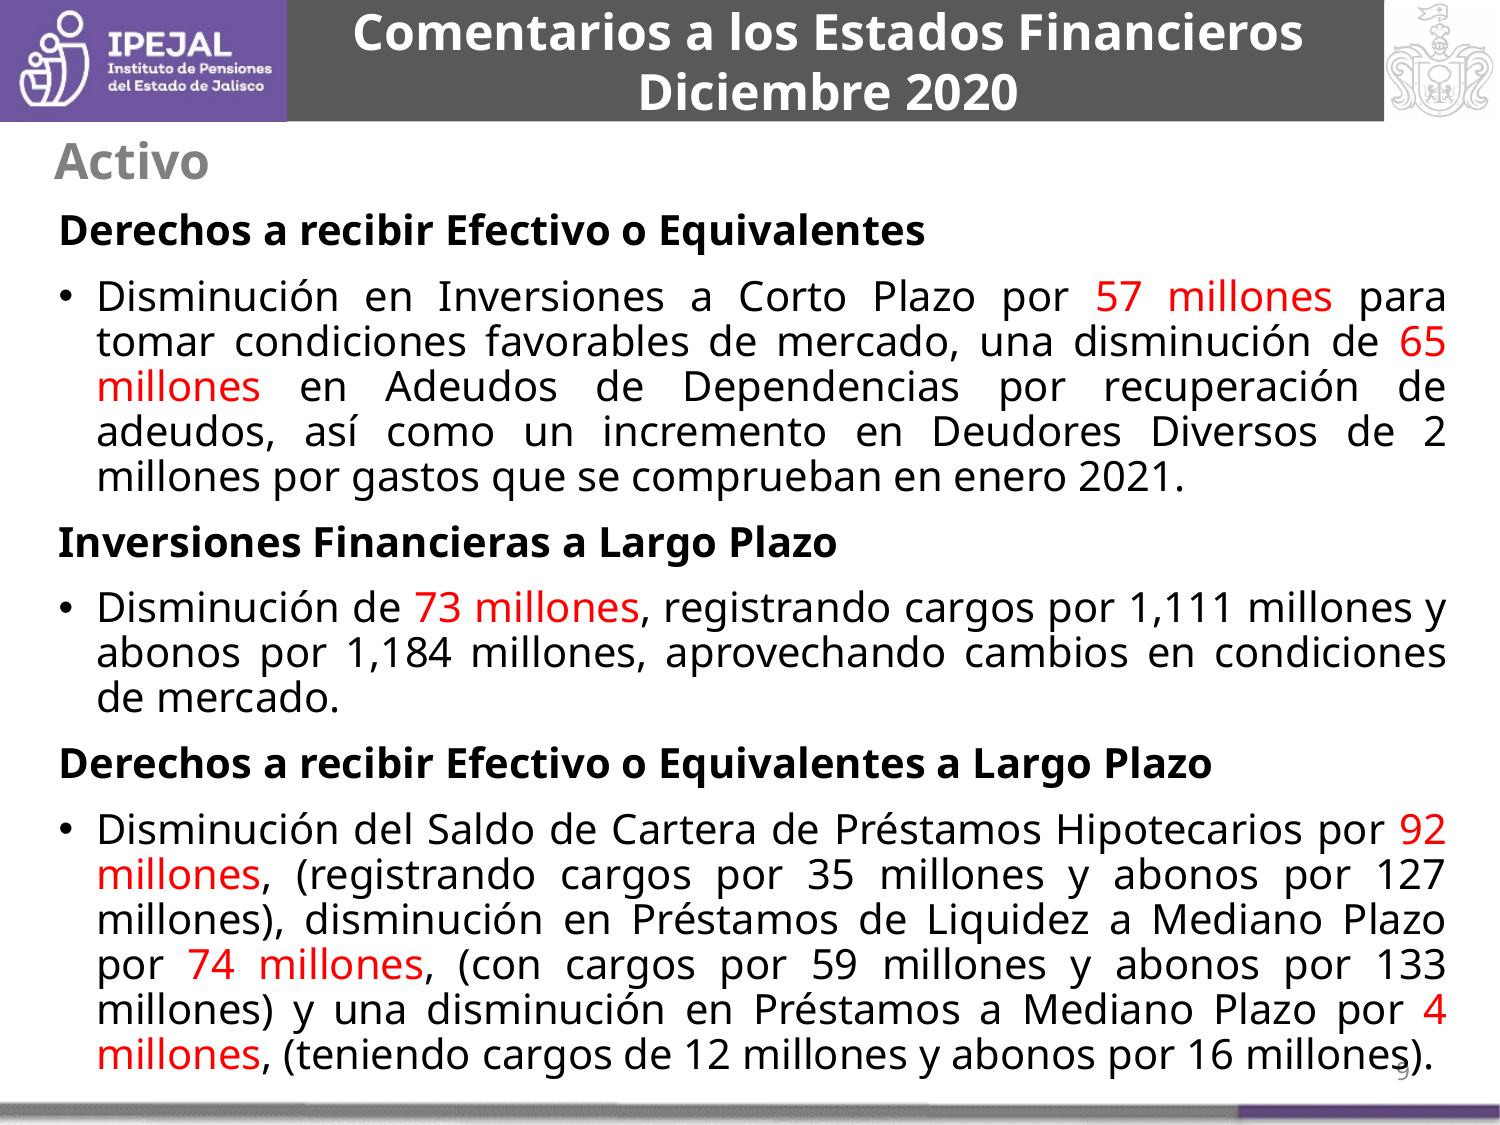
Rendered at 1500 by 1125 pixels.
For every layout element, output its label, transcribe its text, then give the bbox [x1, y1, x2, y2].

text_box Comentarios a los Estados Financieros Diciembre 2020 [315, 0, 1342, 128]
text_box Derechos a recibir Efectivo o Equivalentes Disminución en Inversiones a Corto Plazo por 57 millones para tomar condiciones favorables de mercado, una disminución de 65 millones en Adeudos de Dependencias por recuperación de adeudos, así como un incremento en Deudores Diversos de 2 millones por gastos que se comprueban en enero 2021. Inversiones Financieras a Largo Plazo Disminución de 73 millones, registrando cargos por 1,111 millones y abonos por 1,184 millones, aprovechando cambios en condiciones de mercado. Derechos a recibir Efectivo o Equivalentes a Largo Plazo Disminución del Saldo de Cartera de Préstamos Hipotecarios por 92 millones, (registrando cargos por 35 millones y abonos por 127 millones), disminución en Préstamos de Liquidez a Mediano Plazo por 74 millones, (con cargos por 59 millones y abonos por 133 millones) y una disminución en Préstamos a Mediano Plazo por 4 millones, (teniendo cargos de 12 millones y abonos por 16 millones). [43, 202, 1463, 1013]
text_box Activo [39, 129, 264, 198]
slide_number 8 [1074, 1043, 1425, 1103]
picture [0, 1096, 1500, 1125]
text_box [29, 232, 1448, 1043]
picture [0, 0, 288, 122]
